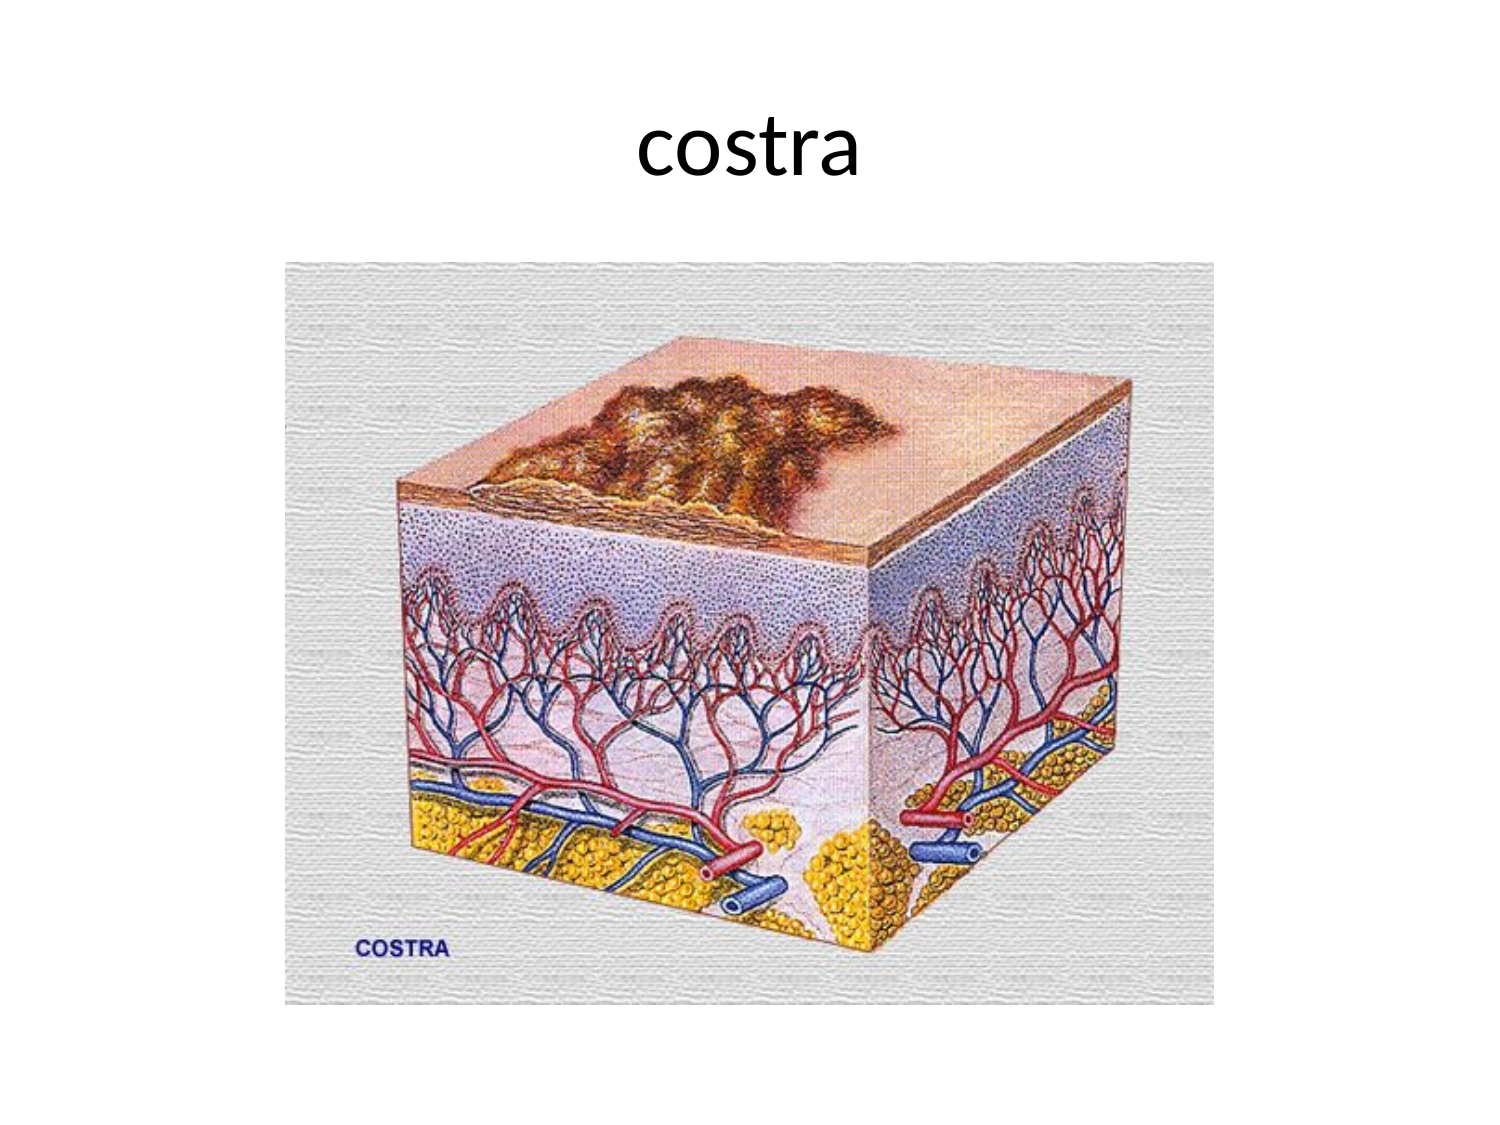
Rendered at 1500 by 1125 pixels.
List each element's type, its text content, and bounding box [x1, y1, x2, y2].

title costra [75, 45, 1425, 233]
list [285, 262, 1215, 1006]
